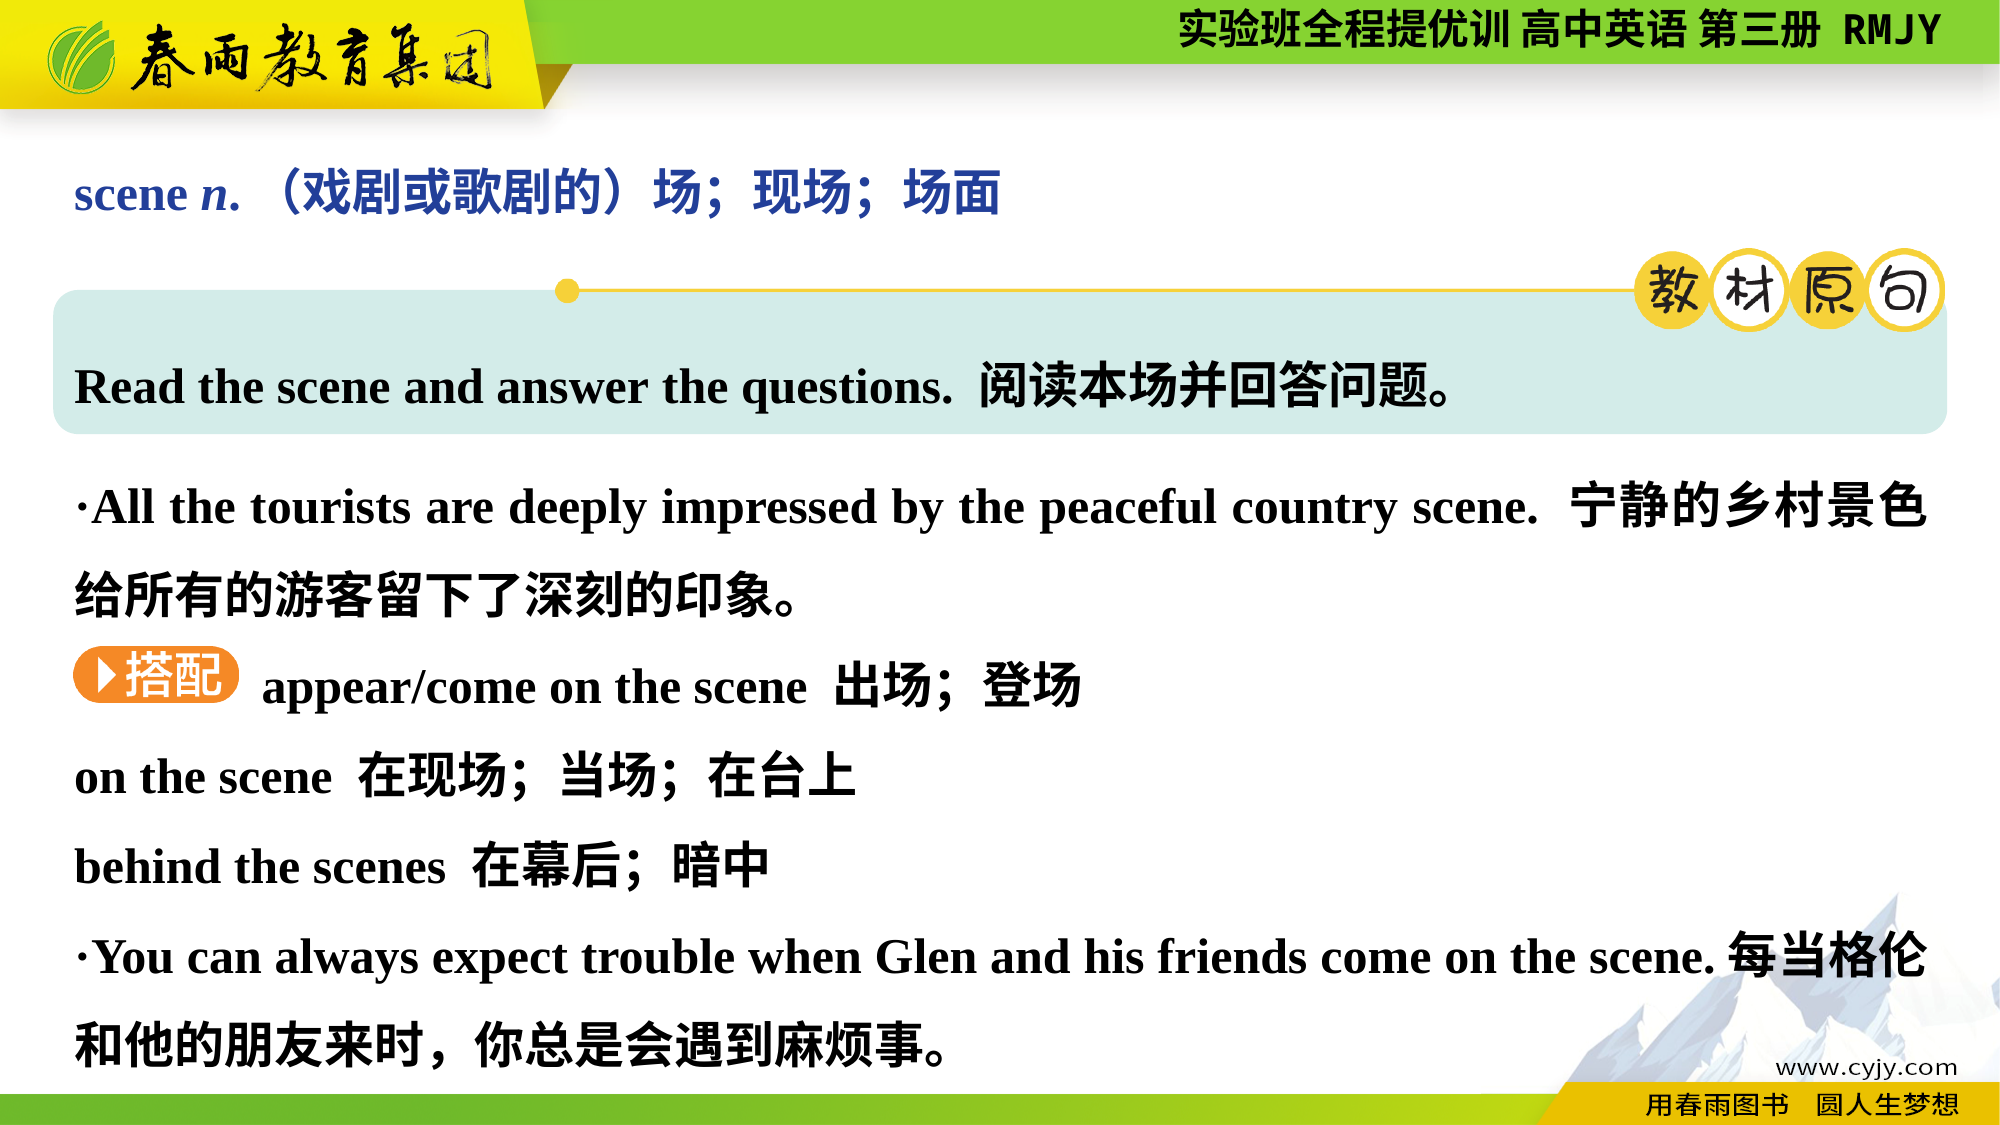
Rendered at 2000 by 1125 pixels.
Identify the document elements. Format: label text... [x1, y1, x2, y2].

text_box Read the scene and answer the questions. 阅读本场并回答问题。 [59, 316, 1944, 422]
picture [0, 0, 2000, 1125]
list scene n.（戏剧或歌剧的）场；现场；场面 [59, 122, 1944, 217]
text_box [54, 291, 1942, 433]
text_box ·All the tourists are deeply impressed by the peaceful country scene. 宁静的乡村景色给所有的游客留下了深刻的印象。 appear/come on the scene 出场；登场 on the scene 在现场；当场；在台上 behind the scenes 在幕后；暗中 ·You can always expect trouble when Glen and his friends come on the scene.每当格伦和他的朋友来时，你总是会遇到麻烦事。 [59, 435, 1944, 1081]
